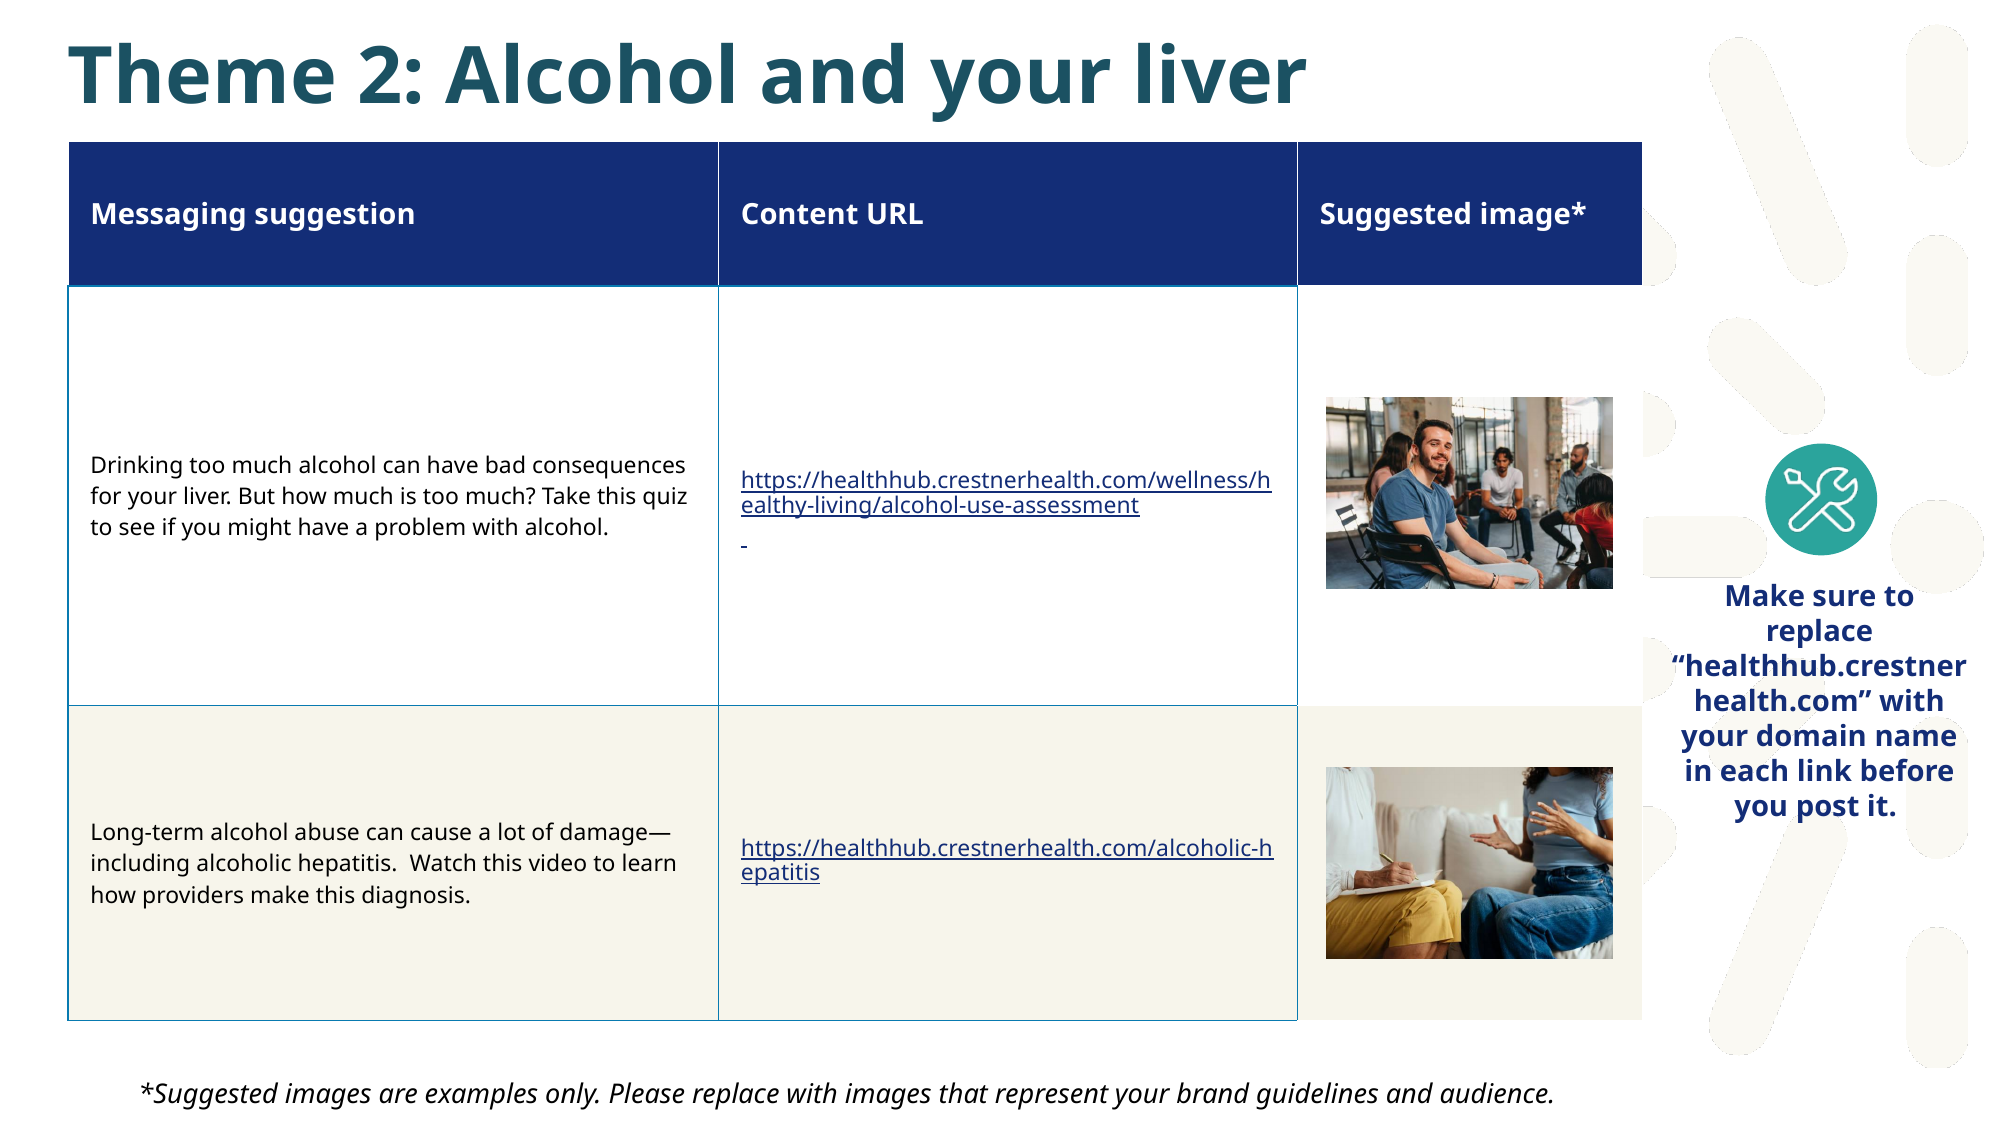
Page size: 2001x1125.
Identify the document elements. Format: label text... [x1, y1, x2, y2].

text_box *Suggested images are examples only. Please replace with images that represent your brand guidelines and audience. [123, 1061, 1877, 1125]
text_box Make sure to replace “healthhub.crestnerhealth.com” with your domain name in each link before you post it. [1656, 562, 1983, 837]
table_cell [1298, 287, 1642, 705]
table_header Messaging suggestion [69, 142, 718, 285]
table_header Content URL [719, 142, 1297, 285]
table_cell [1298, 706, 1642, 1020]
table_header Suggested image* [1298, 142, 1642, 285]
table_cell Long-term alcohol abuse can cause a lot of damage—including alcoholic hepatitis. Watch this video to learn how providers make this diagnosis. [69, 706, 718, 1020]
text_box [1765, 443, 1878, 556]
picture [1325, 767, 1613, 959]
picture [1325, 397, 1613, 589]
table_cell https://healthhub.crestnerhealth.com/alcoholic-hepatitis [719, 706, 1297, 1020]
table_cell Drinking too much alcohol can have bad consequences for your liver. But how much is too much? Take this quiz to see if you might have a problem with alcohol. [69, 287, 718, 705]
title Theme 2: Alcohol and your liver [67, 0, 1861, 131]
table_cell https://healthhub.crestnerhealth.com/wellness/healthy-living/alcohol-use-assessment [719, 287, 1297, 705]
